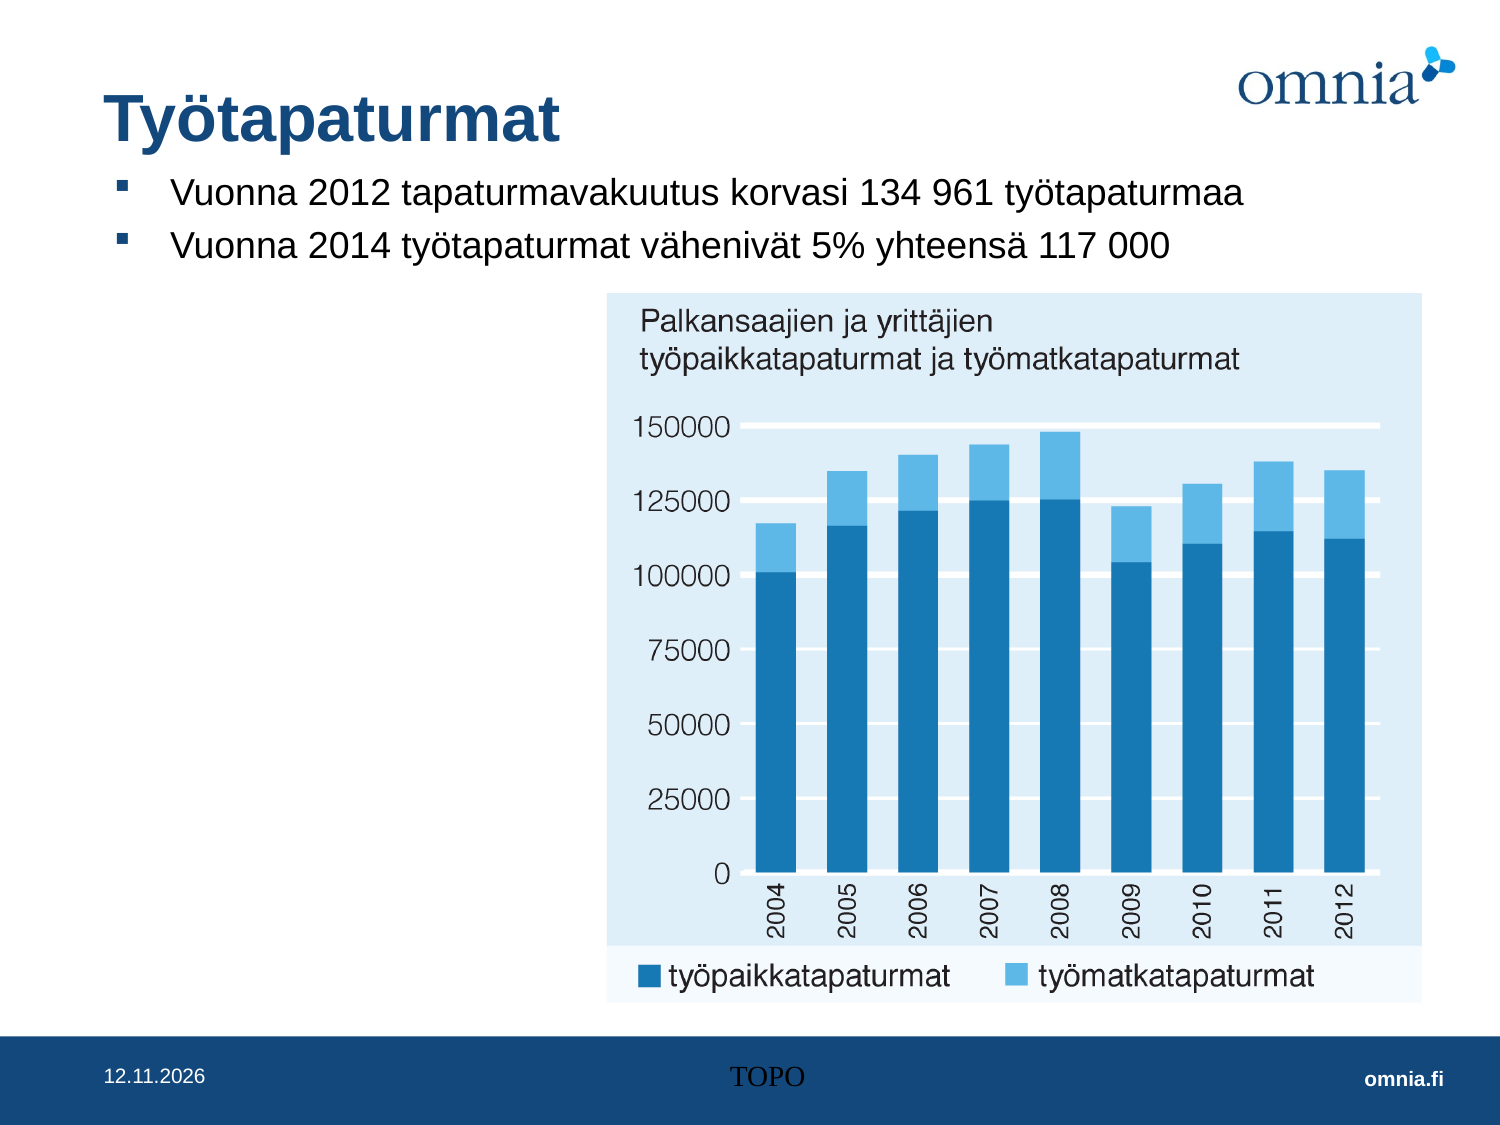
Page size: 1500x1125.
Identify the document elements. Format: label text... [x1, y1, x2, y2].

list Vuonna 2012 tapaturmavakuutus korvasi 134 961 työtapaturmaa Vuonna 2014 työtapaturmat vähenivät 5% yhteensä 117 000 [98, 160, 1437, 929]
title Työtapaturmat [88, 20, 1427, 209]
footer TOPO [531, 1045, 1004, 1105]
picture [604, 290, 1427, 1006]
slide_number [88, 1045, 384, 1105]
picture [1427, 30, 1471, 120]
